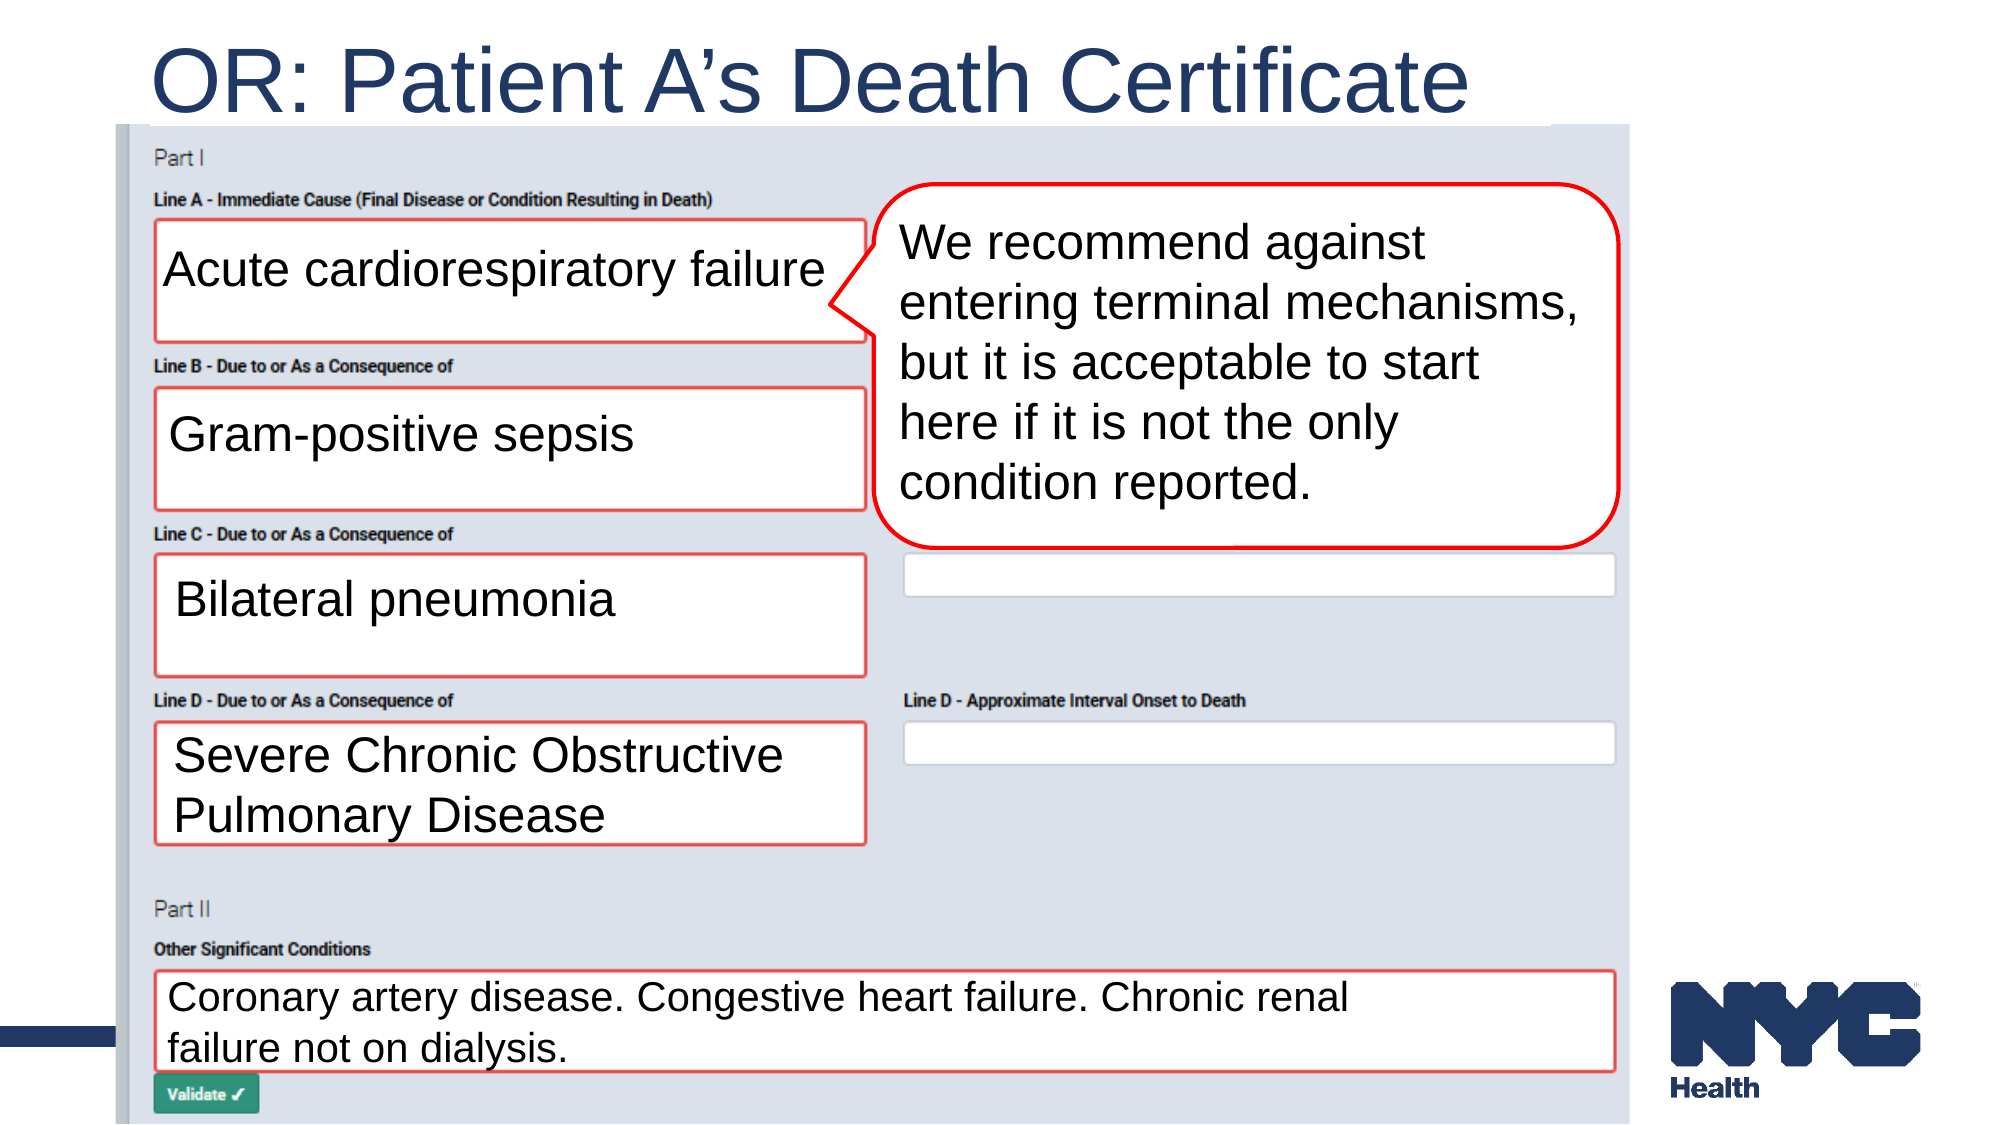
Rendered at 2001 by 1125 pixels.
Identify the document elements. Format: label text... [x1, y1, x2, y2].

picture [1671, 982, 1921, 1098]
text_box OR: Patient A’s Death Certificate [150, 20, 1551, 123]
picture [115, 124, 1630, 1124]
